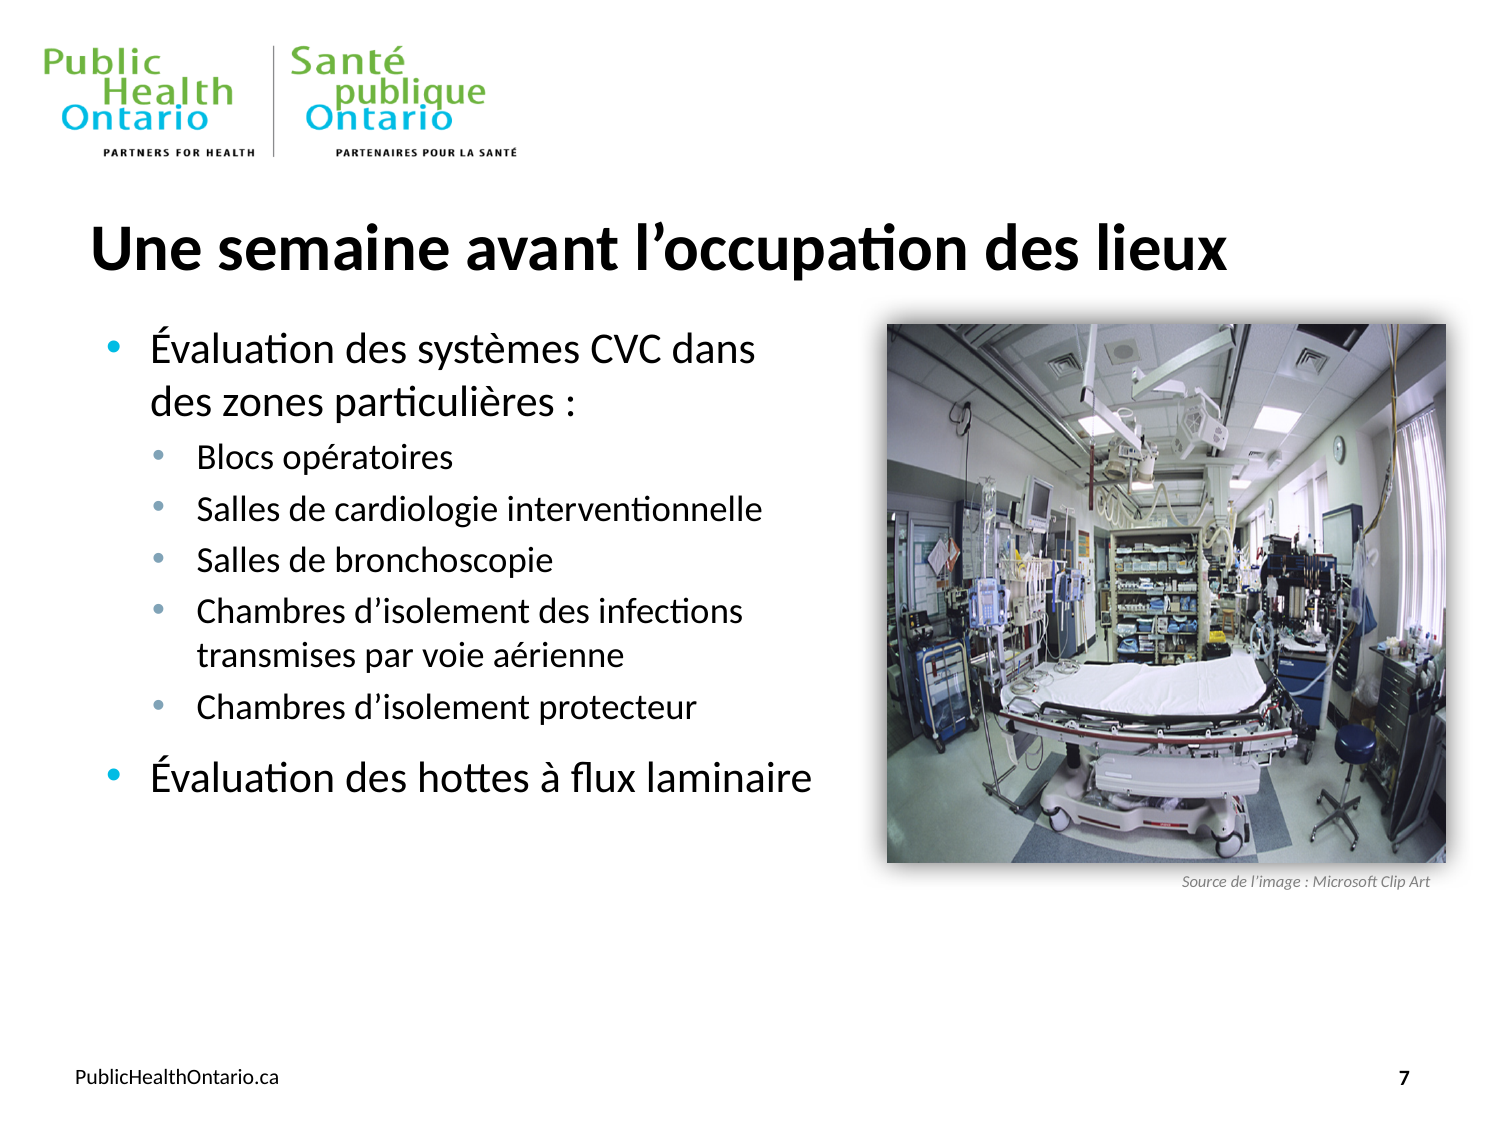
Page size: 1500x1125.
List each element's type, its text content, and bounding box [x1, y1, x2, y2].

title Une semaine avant l’occupation des lieux [75, 187, 1425, 300]
picture [886, 324, 1446, 863]
picture [37, 37, 525, 165]
slide_number 7 [1287, 1057, 1425, 1096]
list Évaluation des systèmes CVC dans des zones particulières : Blocs opératoires Salles de cardiologie interventionnelle Salles de bronchoscopie Chambres d’isolement des infections transmises par voie aérienne Chambres d’isolement protecteur Évaluation des hottes à flux laminaire [91, 312, 838, 864]
text_box Source de l’image : Microsoft Clip Art [1137, 868, 1446, 899]
